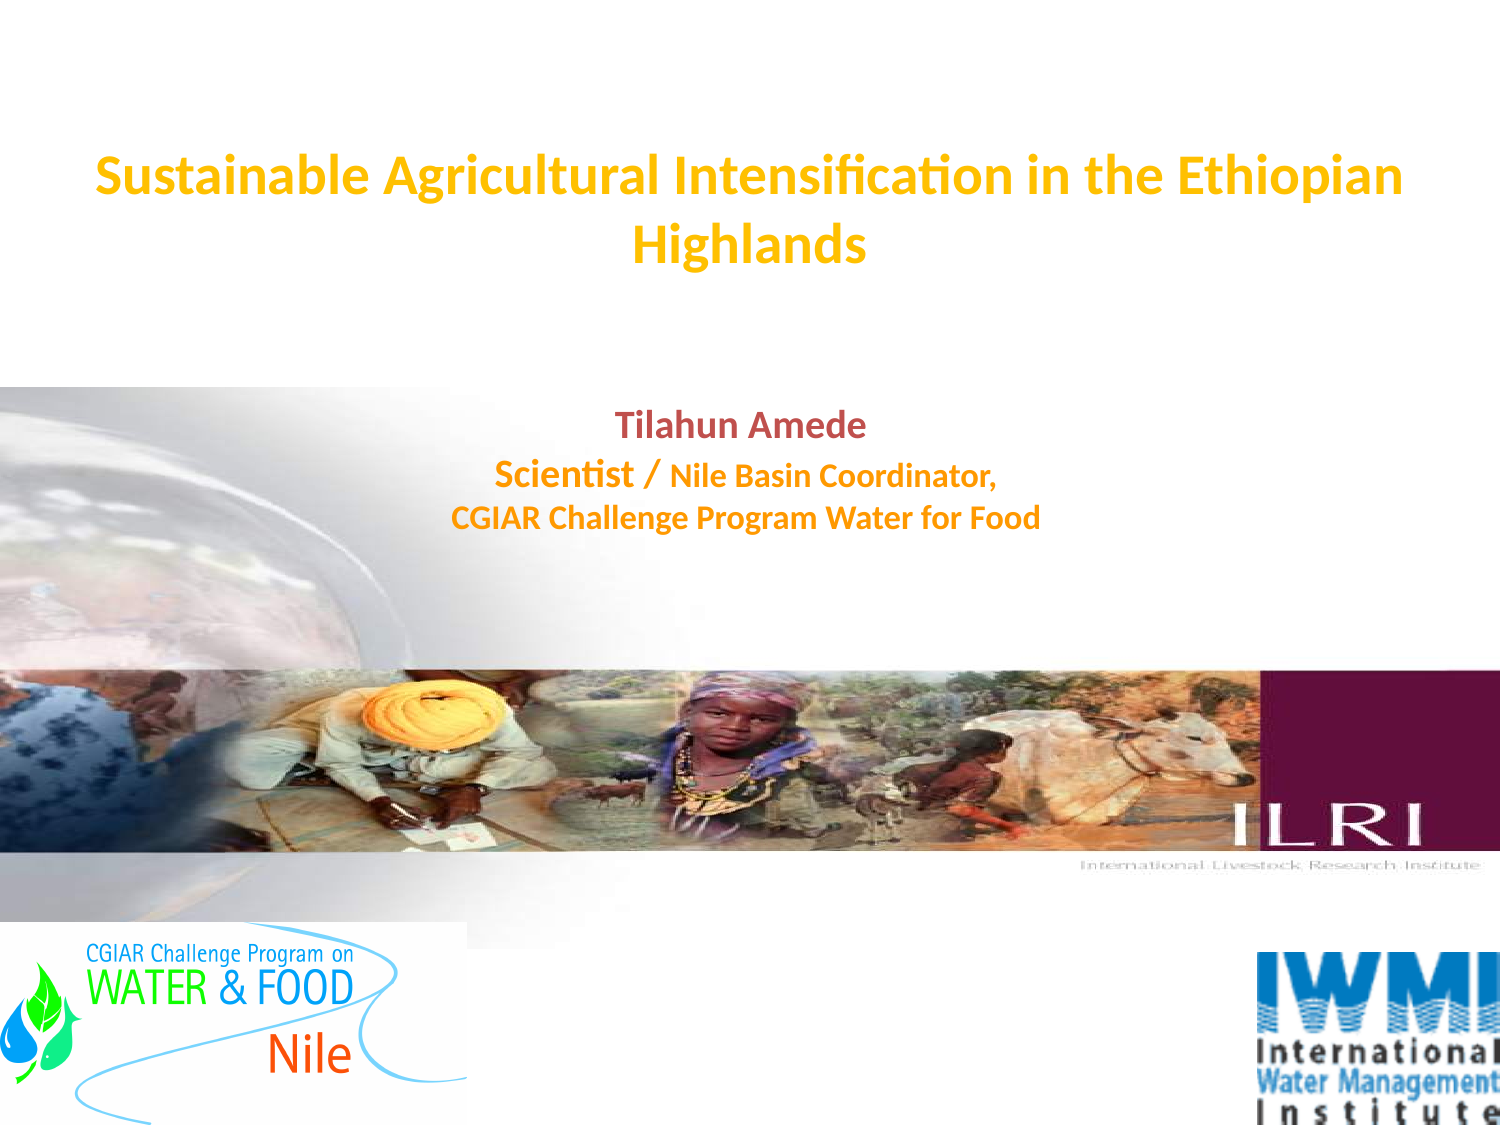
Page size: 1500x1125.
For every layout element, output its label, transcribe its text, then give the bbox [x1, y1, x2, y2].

picture [6, 1035, 10, 1047]
title Sustainable Agricultural Intensification in the Ethiopian Highlands Tilahun Amede Scientist / Nile Basin Coordinator, CGIAR Challenge Program Water for Food [0, 128, 1500, 386]
picture [0, 387, 1500, 1125]
picture [1257, 951, 1500, 1125]
